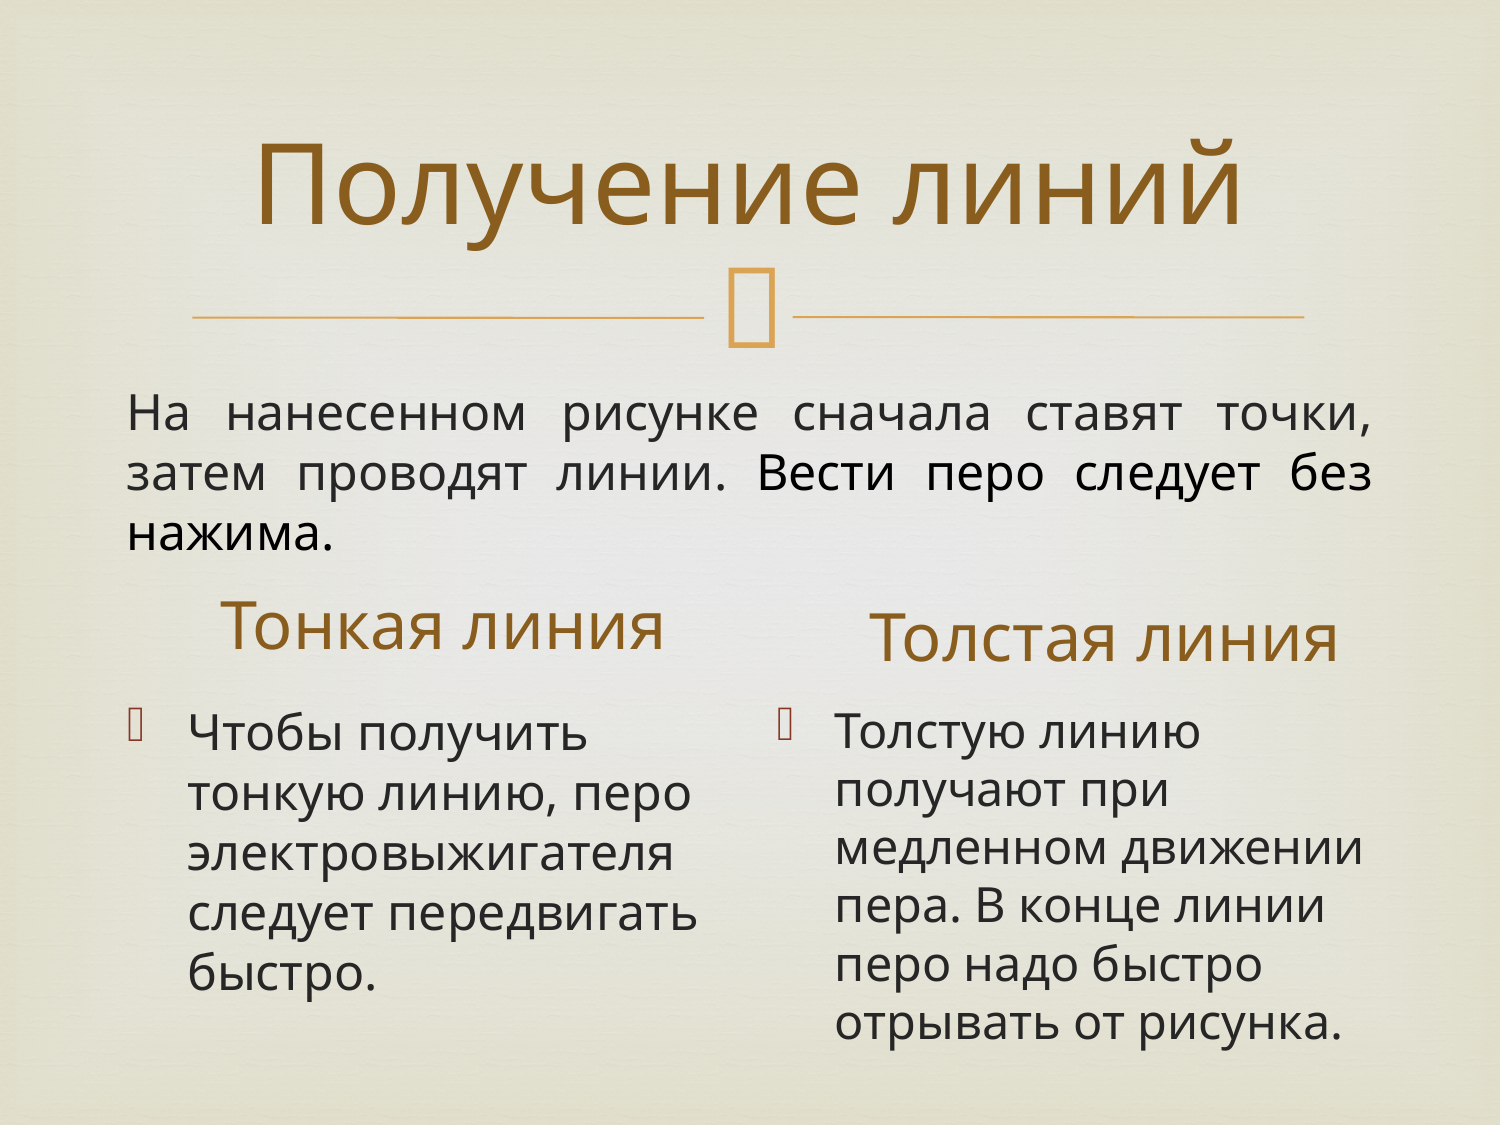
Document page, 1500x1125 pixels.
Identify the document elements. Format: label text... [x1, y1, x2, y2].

list Тонкая линия [161, 614, 727, 671]
list Толстую линию получают при медленном движении пера. В конце линии перо надо быстро отрывать от рисунка. [761, 692, 1386, 1068]
text_box На нанесенном рисунке сначала ставят точки, затем проводят линии. Вести перо следует без нажима. [112, 373, 1388, 614]
list Чтобы получить тонкую линию, перо электровыжигателя следует передвигать быстро. [112, 692, 737, 1032]
title Получение линий [112, 93, 1386, 267]
list Толстая линия [822, 614, 1388, 683]
